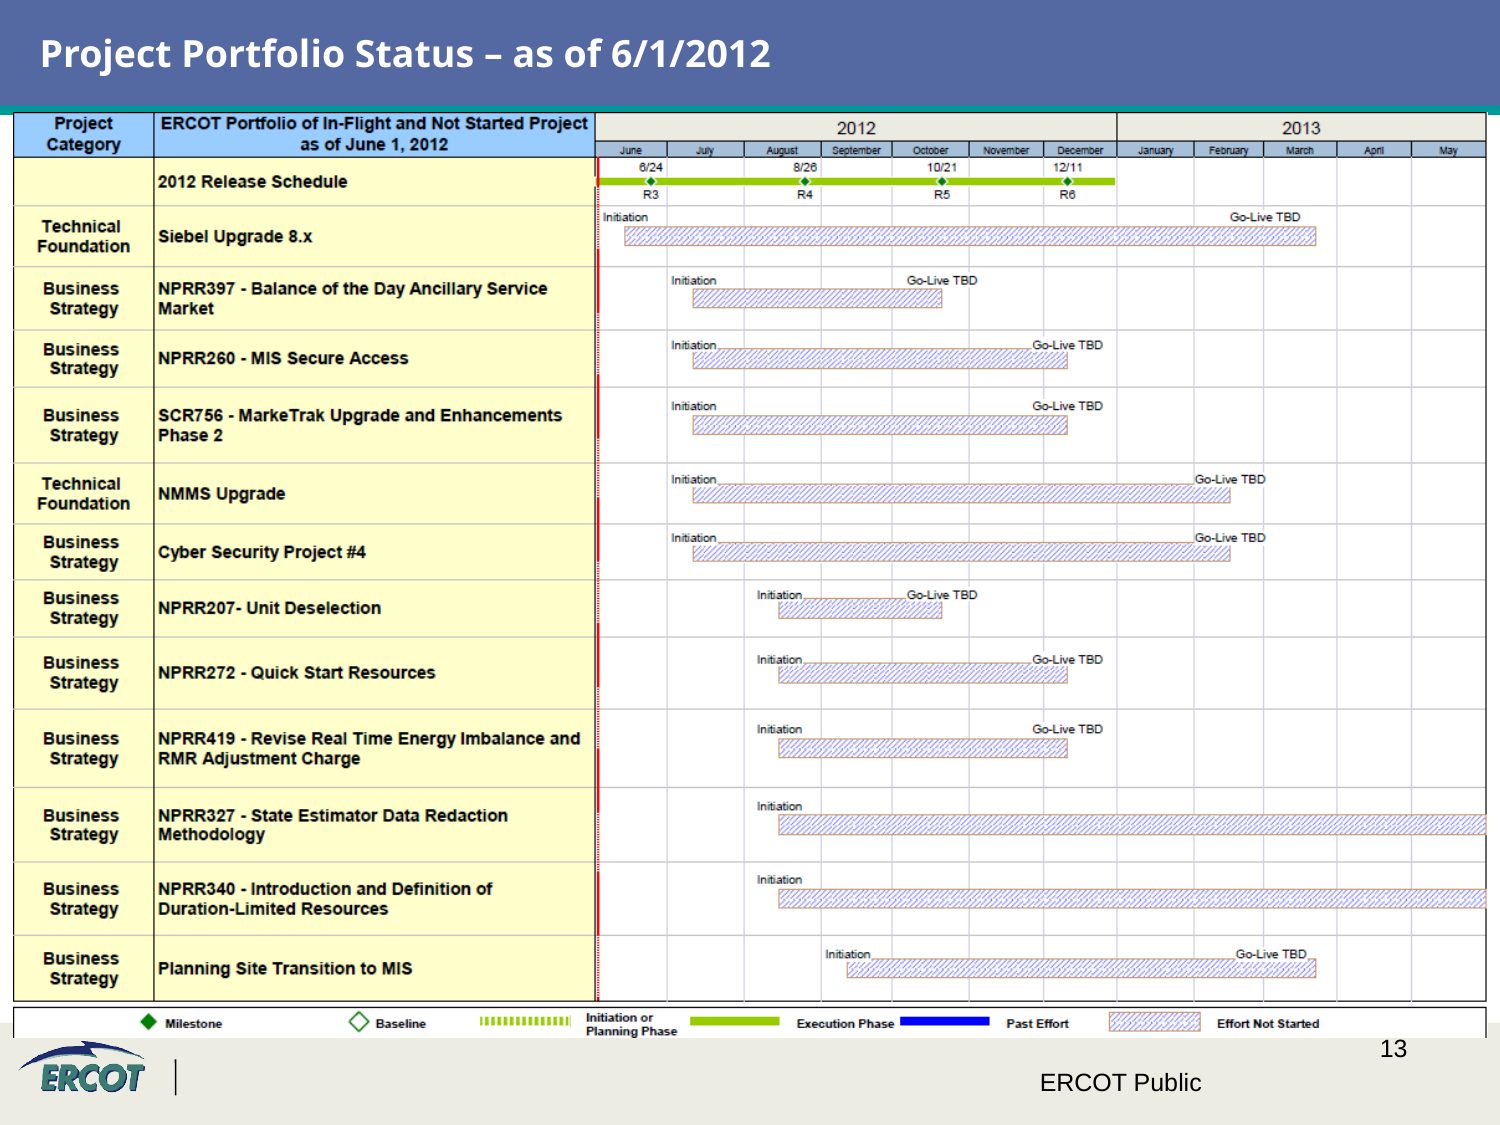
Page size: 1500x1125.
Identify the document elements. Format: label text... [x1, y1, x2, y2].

text_box [24, 22, 1450, 85]
footer ERCOT Public [1025, 1059, 1438, 1125]
picture [10, 112, 1488, 1111]
text_box Project Portfolio Status – as of 6/1/2012 [24, 30, 1163, 106]
